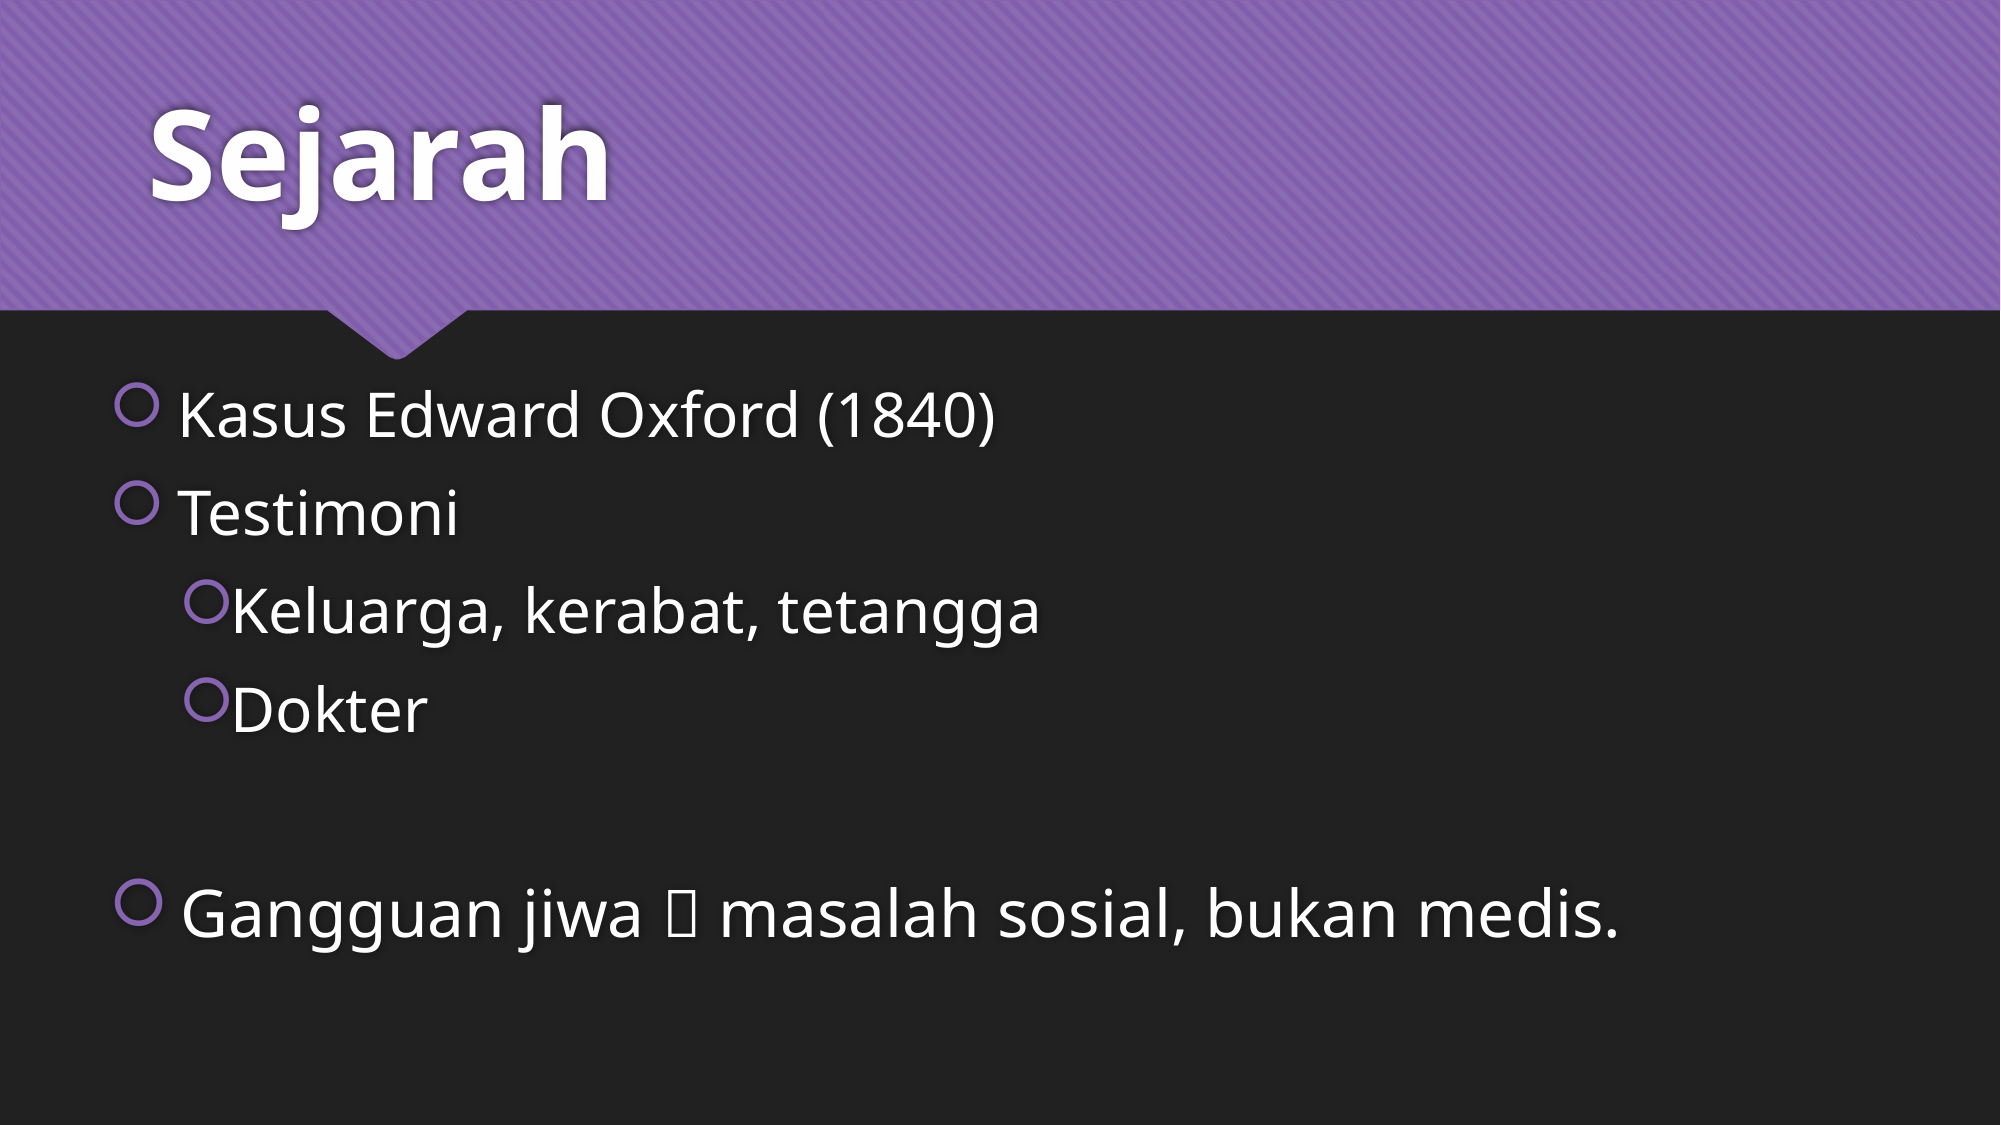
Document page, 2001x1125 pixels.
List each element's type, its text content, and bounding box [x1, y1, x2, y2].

list Kasus Edward Oxford (1840) Testimoni Keluarga, kerabat, tetangga Dokter Gangguan jiwa  masalah sosial, bukan medis. [94, 364, 1924, 962]
title Sejarah [132, 73, 1868, 233]
